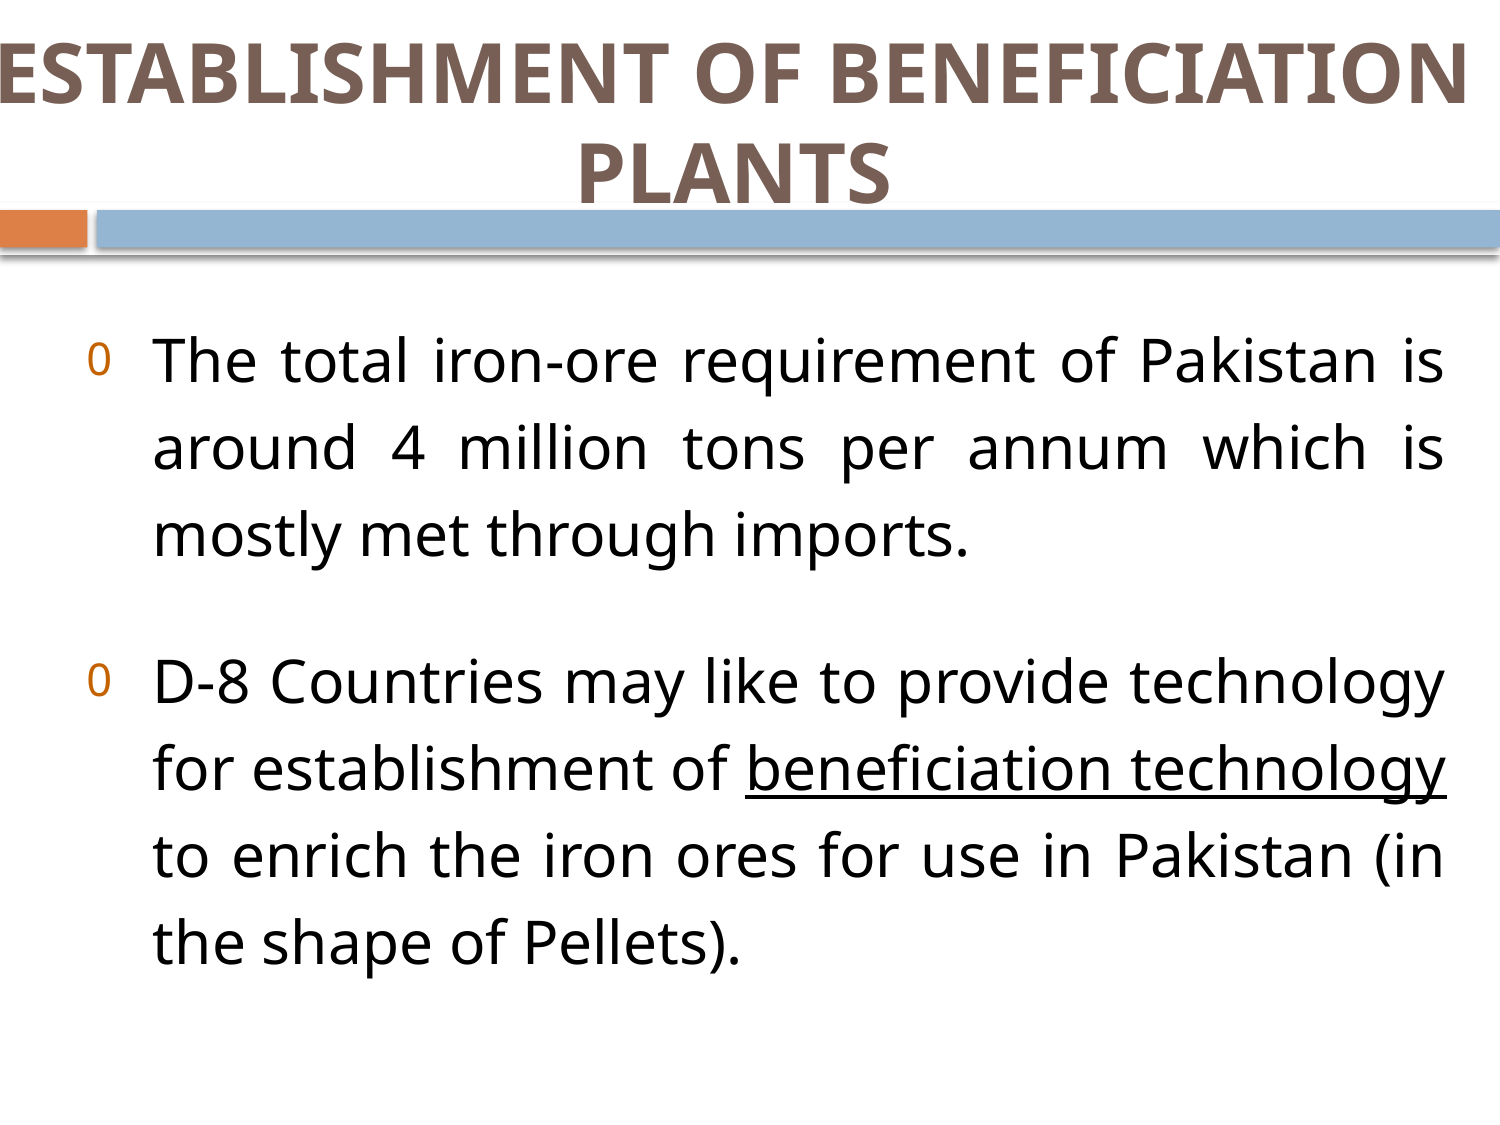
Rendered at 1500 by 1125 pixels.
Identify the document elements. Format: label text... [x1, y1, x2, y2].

text_box The total iron-ore requirement of Pakistan is around 4 million tons per annum which is mostly met through imports. D-8 Countries may like to provide technology for establishment of beneficiation technology to enrich the iron ores for use in Pakistan (in the shape of Pellets). [12, 299, 1463, 984]
text_box ESTABLISHMENT OF BENEFICIATION PLANTS [0, 12, 1500, 228]
